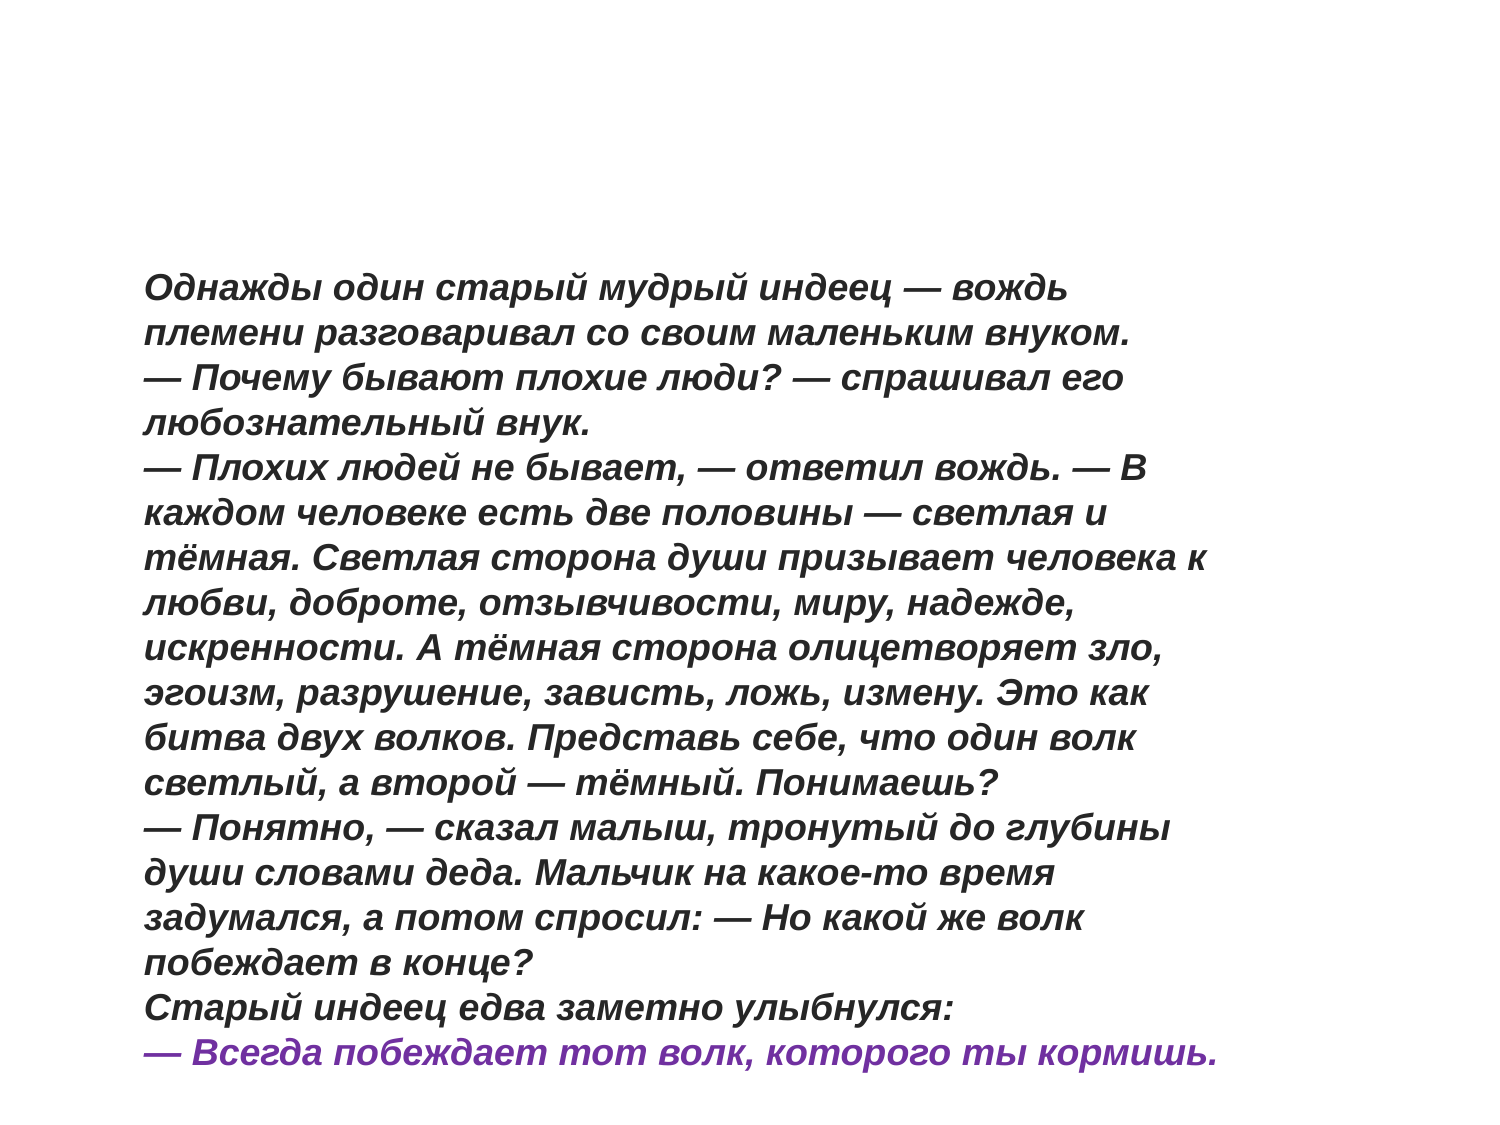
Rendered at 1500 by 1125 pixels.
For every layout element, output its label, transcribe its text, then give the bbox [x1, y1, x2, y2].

text_box Однажды один старый мудрый индеец — вождь племени разговаривал со своим маленьким внуком. — Почему бывают плохие люди? — спрашивал его любознательный внук. — Плохих людей не бывает, — ответил вождь. — В каждом человеке есть две половины — светлая и тёмная. Светлая сторона души призывает человека к любви, доброте, отзывчивости, миру, надежде, искренности. А тёмная сторона олицетворяет зло, эгоизм, разрушение, зависть, ложь, измену. Это как битва двух волков. Представь себе, что один волк светлый, а второй — тёмный. Понимаешь? — Понятно, — сказал малыш, тронутый до глубины души словами деда. Мальчик на какое-то время задумался, а потом спросил: — Но какой же волк побеждает в конце? Старый индеец едва заметно улыбнулся: — Всегда побеждает тот волк, которого ты кормишь. [128, 255, 1254, 1081]
